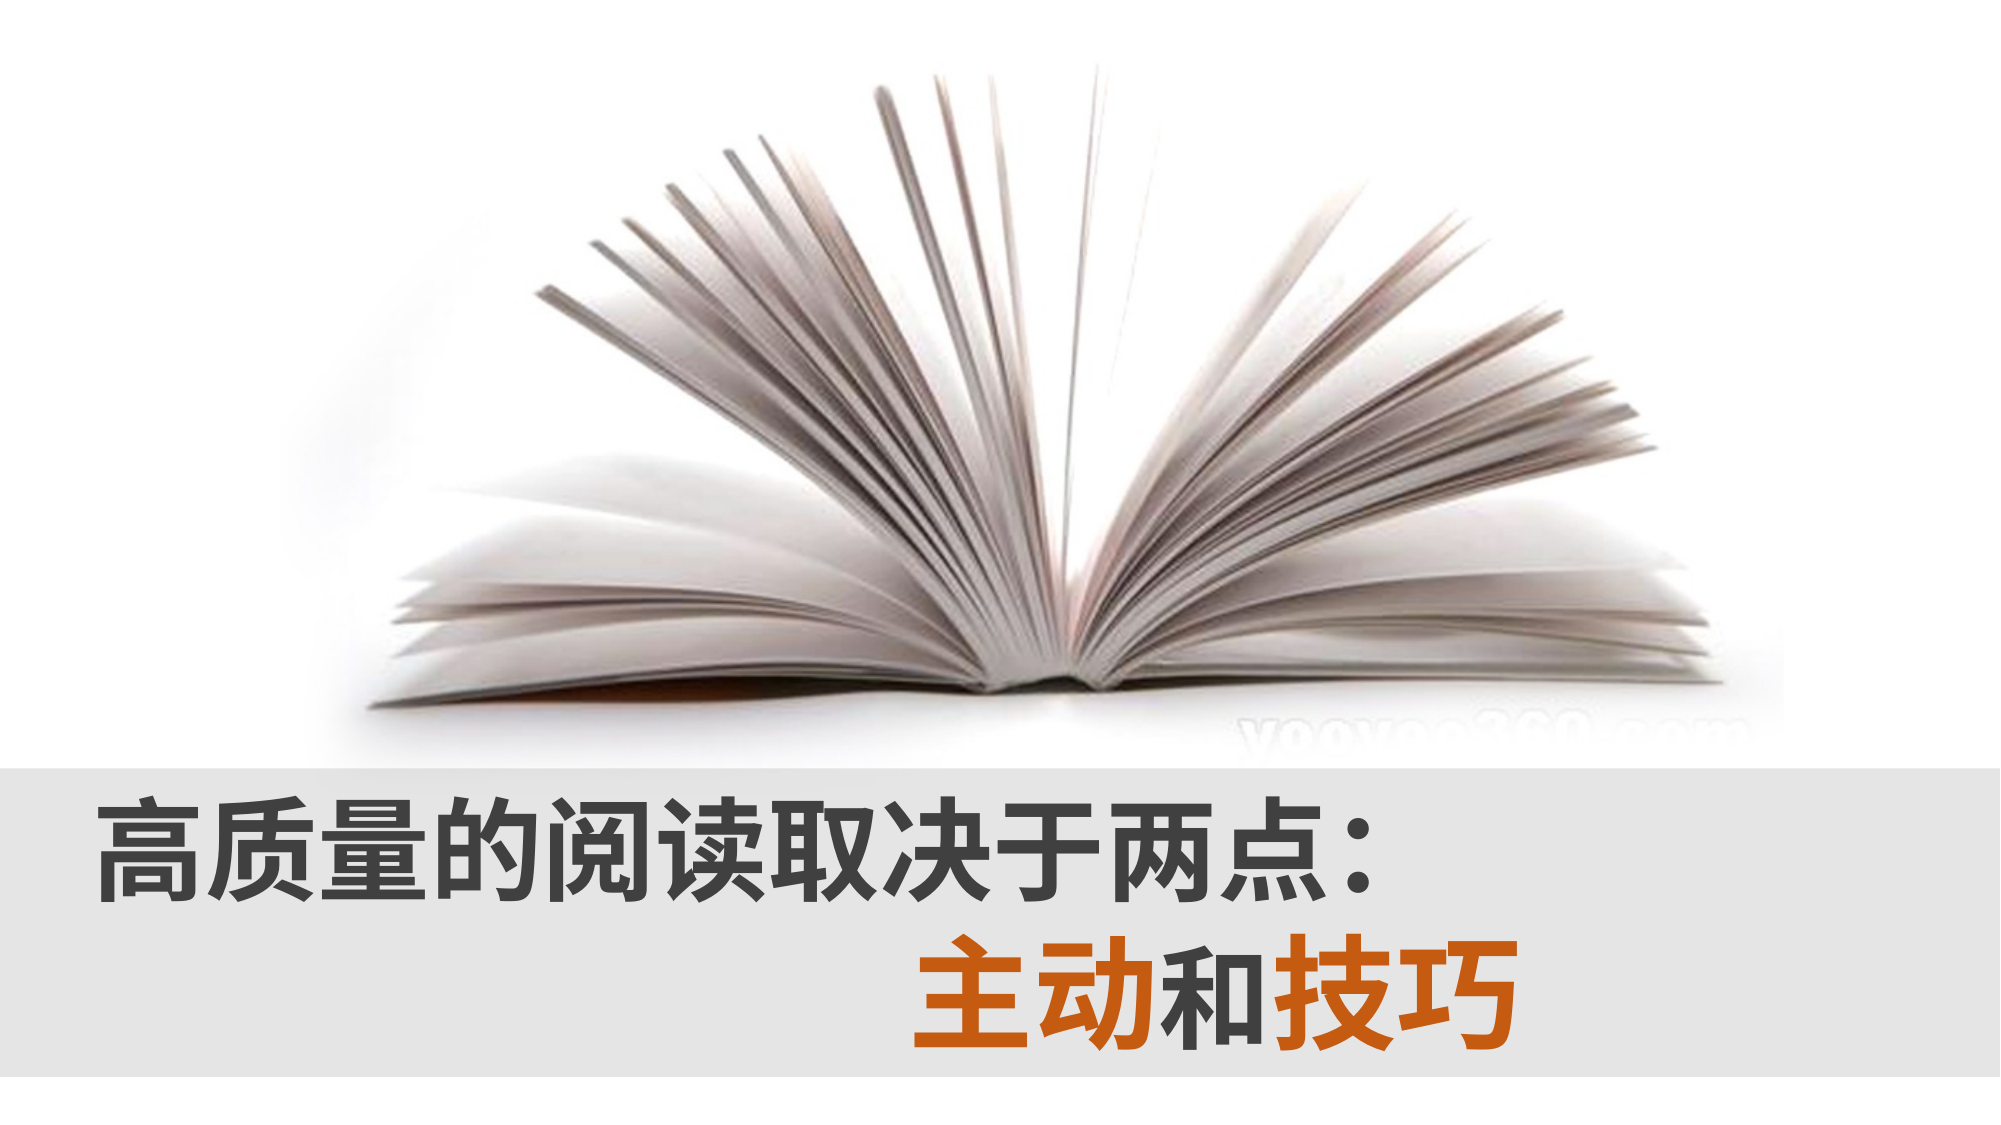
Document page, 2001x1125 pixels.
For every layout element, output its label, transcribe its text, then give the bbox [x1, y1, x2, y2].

text_box 高质量的阅读取决于两点： 主动和技巧 [0, 767, 2000, 1078]
picture [218, 0, 1835, 794]
